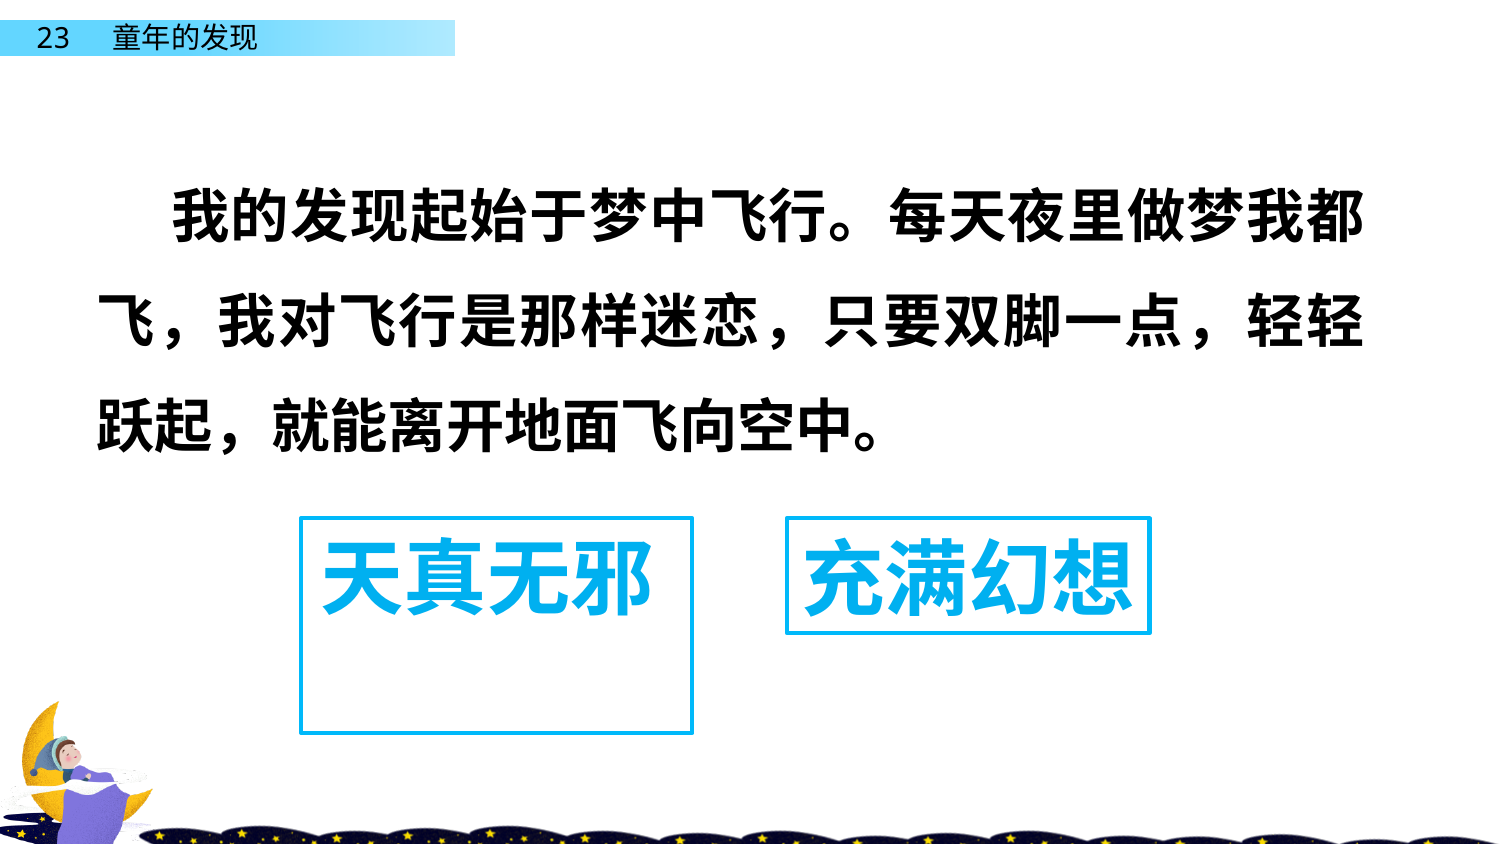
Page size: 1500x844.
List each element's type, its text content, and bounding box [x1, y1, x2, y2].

text_box 充满幻想 [785, 516, 1152, 635]
text_box 天真无邪 [299, 516, 694, 735]
picture [0, 693, 1500, 844]
text_box 我的发现起始于梦中飞行。每天夜里做梦我都飞，我对飞行是那样迷恋，只要双脚一点，轻轻跃起，就能离开地面飞向空中。 [85, 138, 1376, 465]
